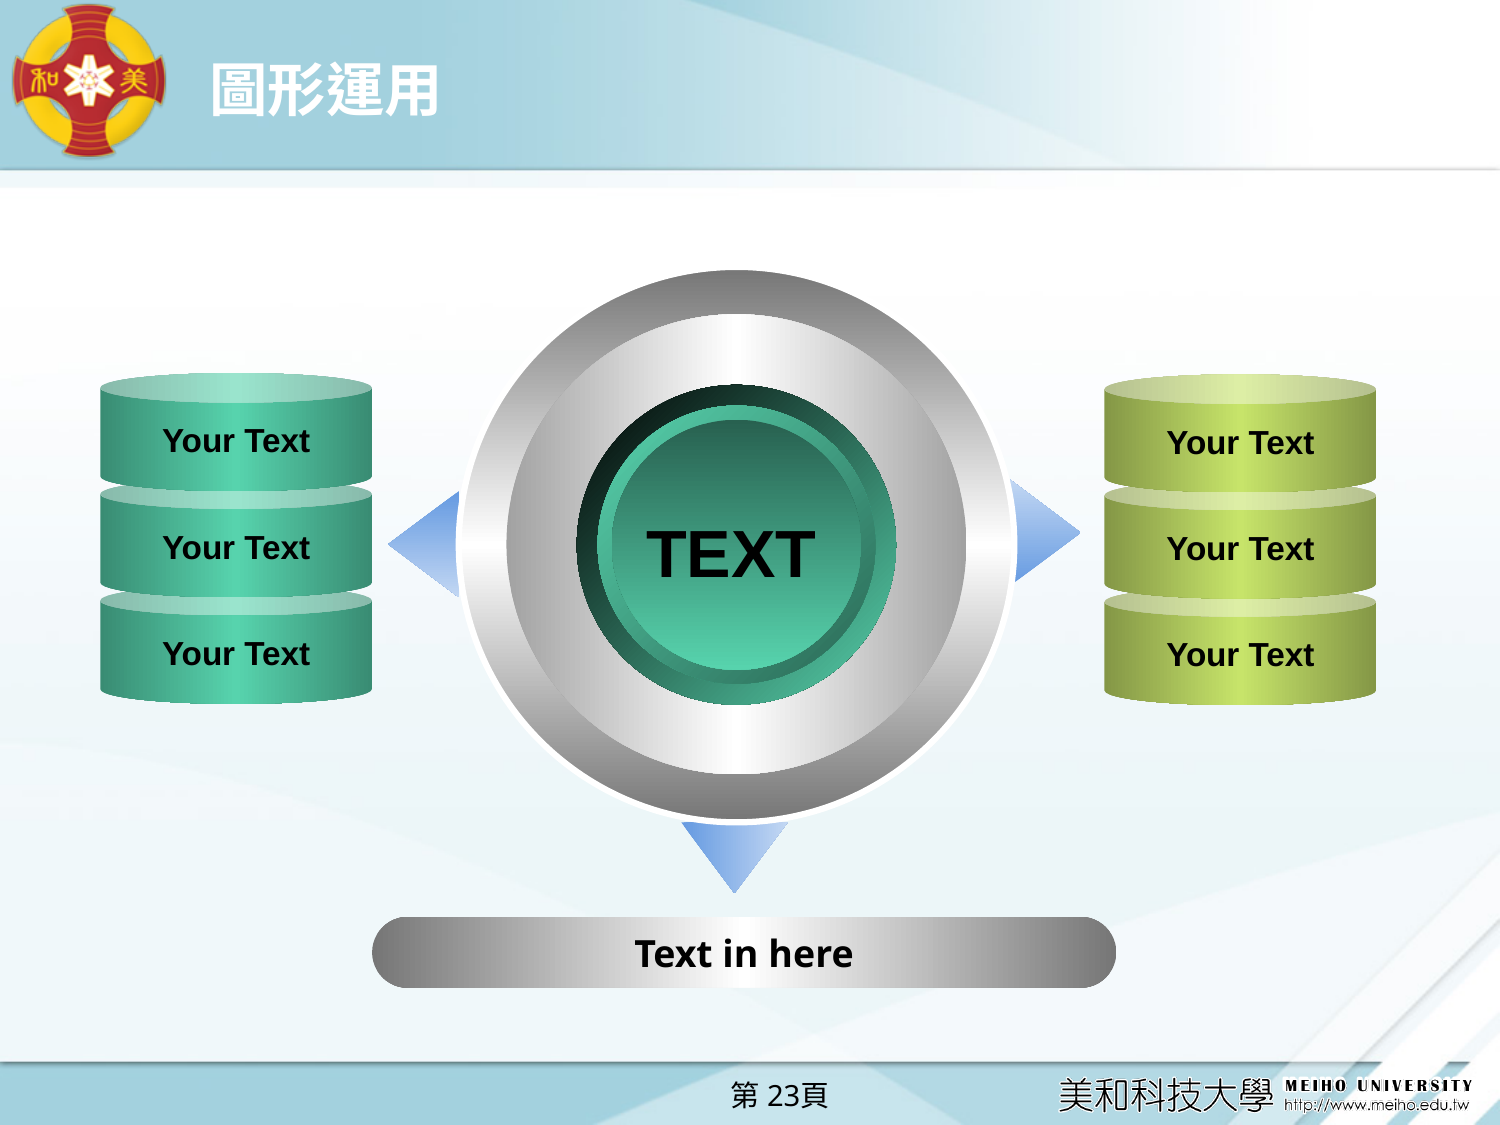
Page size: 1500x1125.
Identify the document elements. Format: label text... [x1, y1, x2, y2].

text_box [576, 384, 897, 705]
text_box [580, 713, 893, 775]
title 圖形運用 [194, 18, 1235, 157]
text_box [1009, 479, 1081, 585]
text_box Your Text [100, 373, 372, 492]
text_box [458, 266, 1015, 823]
text_box Text in here [372, 916, 1117, 988]
text_box Your Text [100, 592, 372, 704]
text_box Your Text [1104, 487, 1377, 599]
text_box Your Text [1104, 593, 1377, 706]
text_box [388, 491, 459, 598]
text_box [506, 314, 967, 706]
text_box Your Text [100, 485, 372, 598]
picture [0, 0, 1500, 1125]
text_box [681, 822, 788, 894]
text_box Your Text [1104, 374, 1377, 493]
